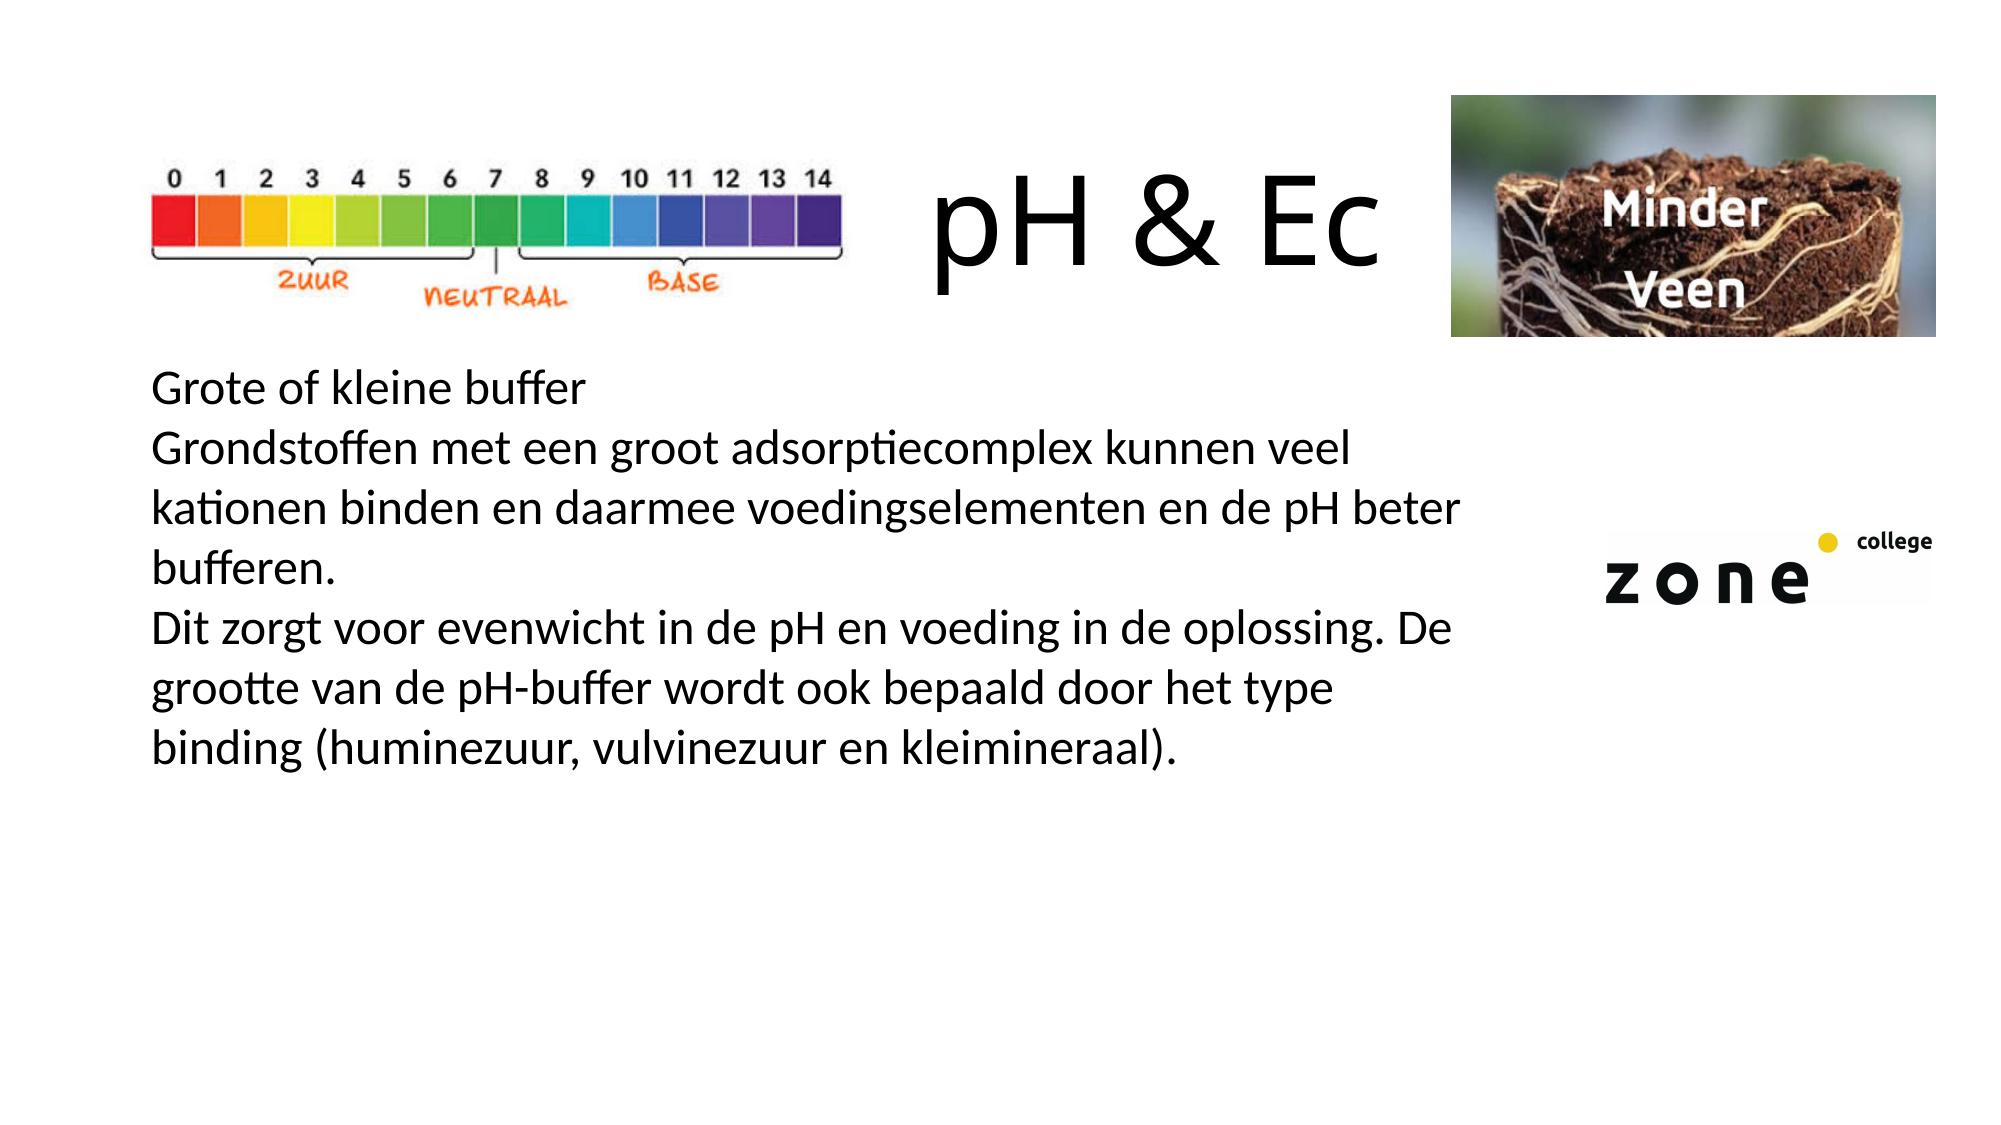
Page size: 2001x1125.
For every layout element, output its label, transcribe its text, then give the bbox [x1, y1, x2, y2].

picture [1451, 94, 1936, 338]
picture [1606, 531, 1932, 605]
picture [136, 147, 860, 318]
text_box Grote of kleine buffer Grondstoffen met een groot adsorptiecomplex kunnen veel kationen binden en daarmee voedingselementen en de pH beter bufferen. Dit zorgt voor evenwicht in de pH en voeding in de oplossing. De grootte van de pH-buffer wordt ook bepaald door het type binding (huminezuur, vulvinezuur en kleimineraal). [136, 347, 1477, 782]
text_box pH & Ec [912, 133, 1399, 298]
